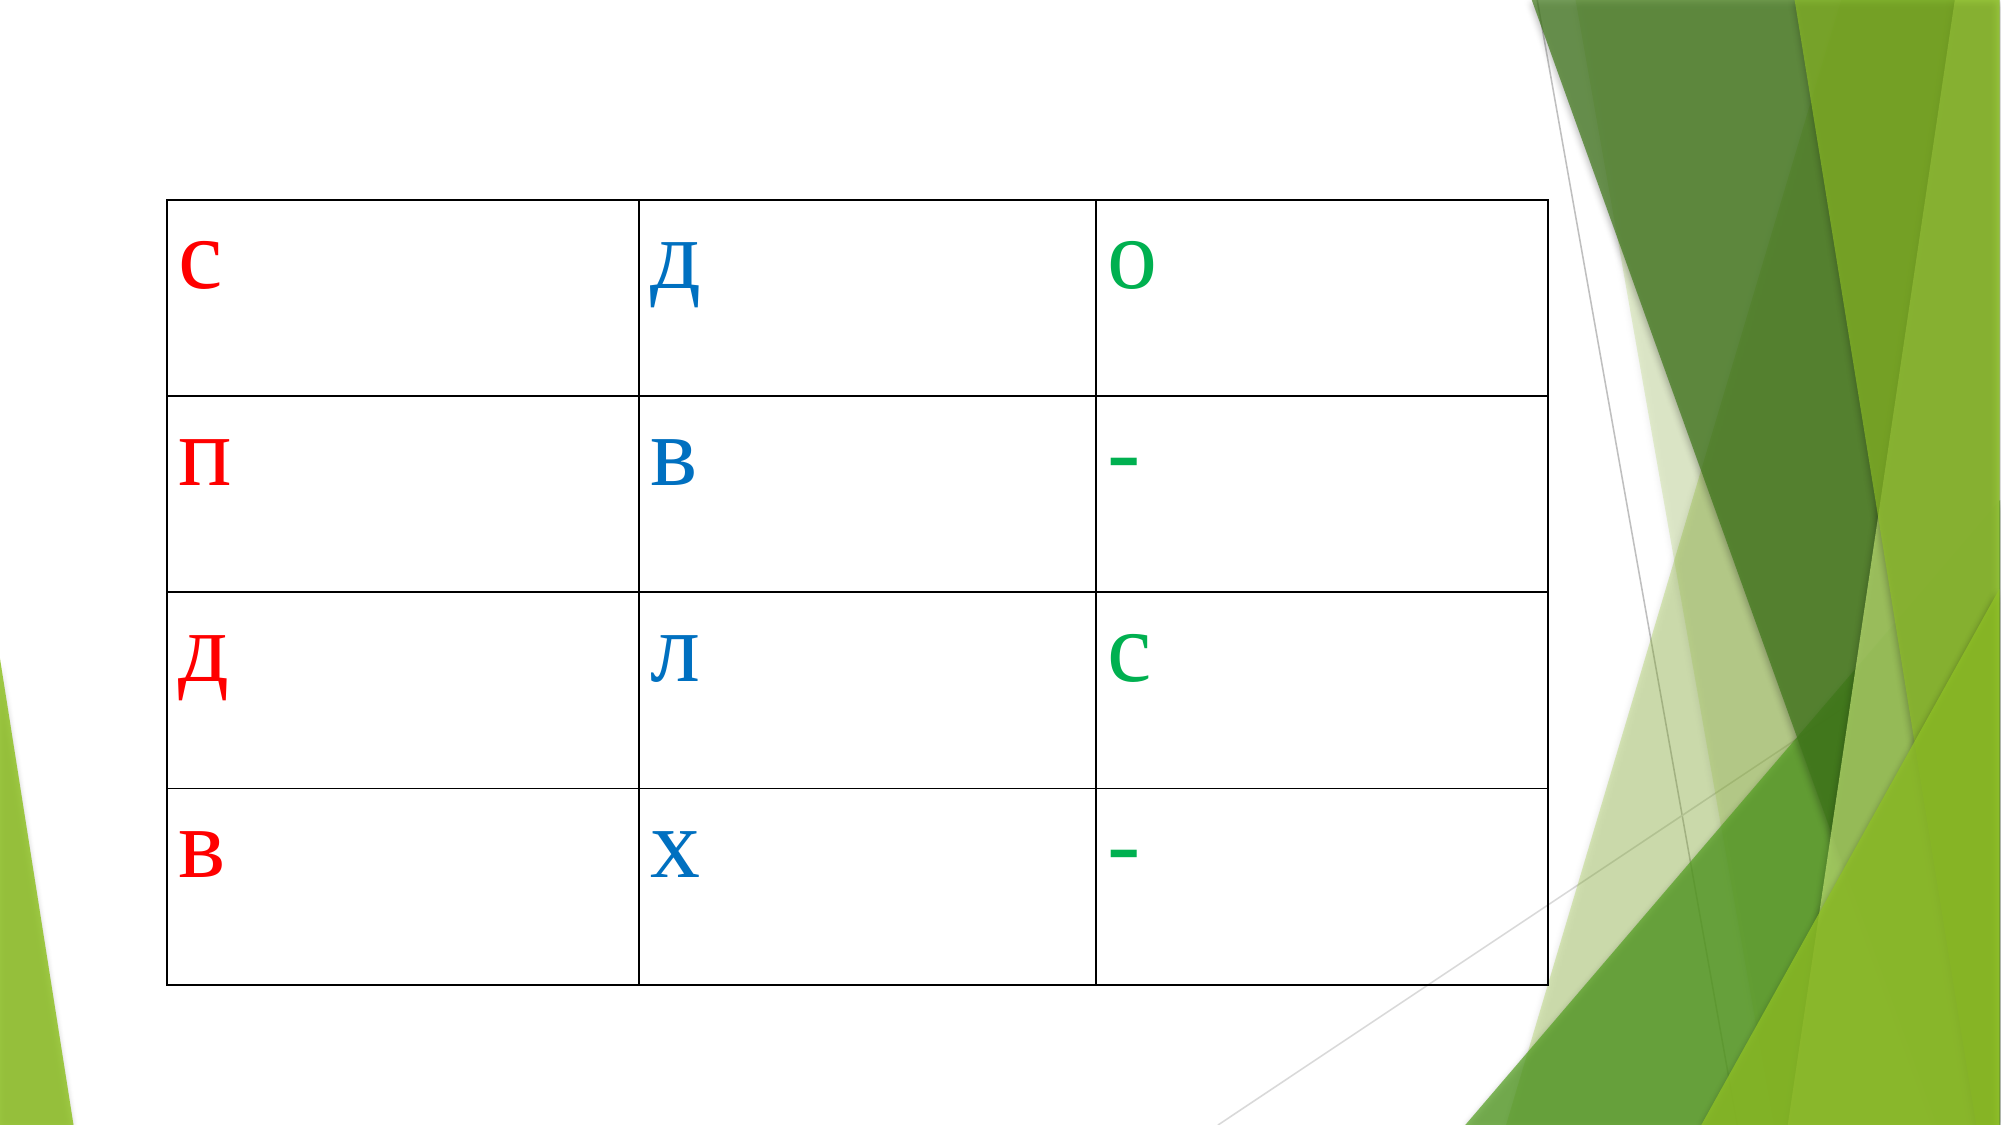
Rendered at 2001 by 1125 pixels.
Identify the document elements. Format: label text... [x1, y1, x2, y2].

table_header с [168, 201, 638, 395]
table_header о [1097, 201, 1547, 395]
table_cell п [168, 397, 638, 591]
table_cell в [640, 397, 1095, 591]
table_cell в [168, 789, 638, 984]
table_cell - [1097, 397, 1547, 591]
table_cell х [640, 789, 1095, 984]
table_cell л [640, 593, 1095, 788]
table_cell д [168, 593, 638, 788]
table_cell - [1097, 789, 1547, 984]
table_cell с [1097, 593, 1547, 788]
table_header д [640, 201, 1095, 395]
